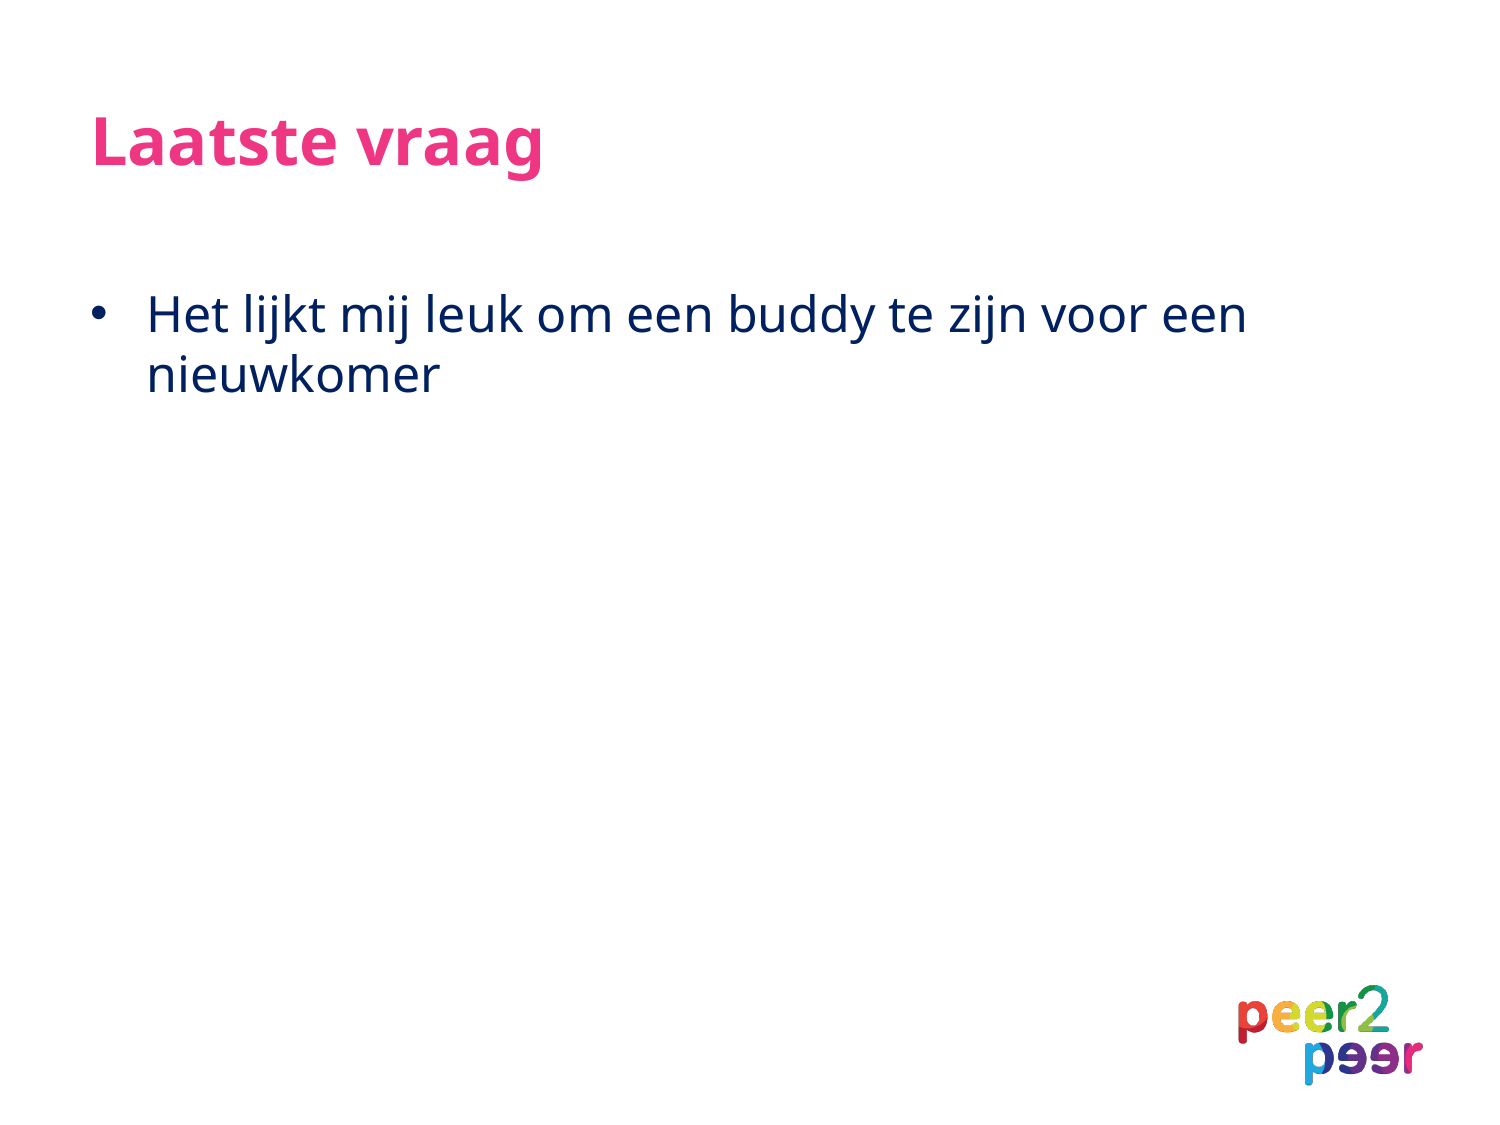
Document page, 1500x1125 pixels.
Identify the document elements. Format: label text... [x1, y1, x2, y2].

title Laatste vraag [75, 45, 1425, 162]
list Het lijkt mij leuk om een buddy te zijn voor een nieuwkomer [75, 162, 1425, 985]
picture [1230, 977, 1432, 1092]
